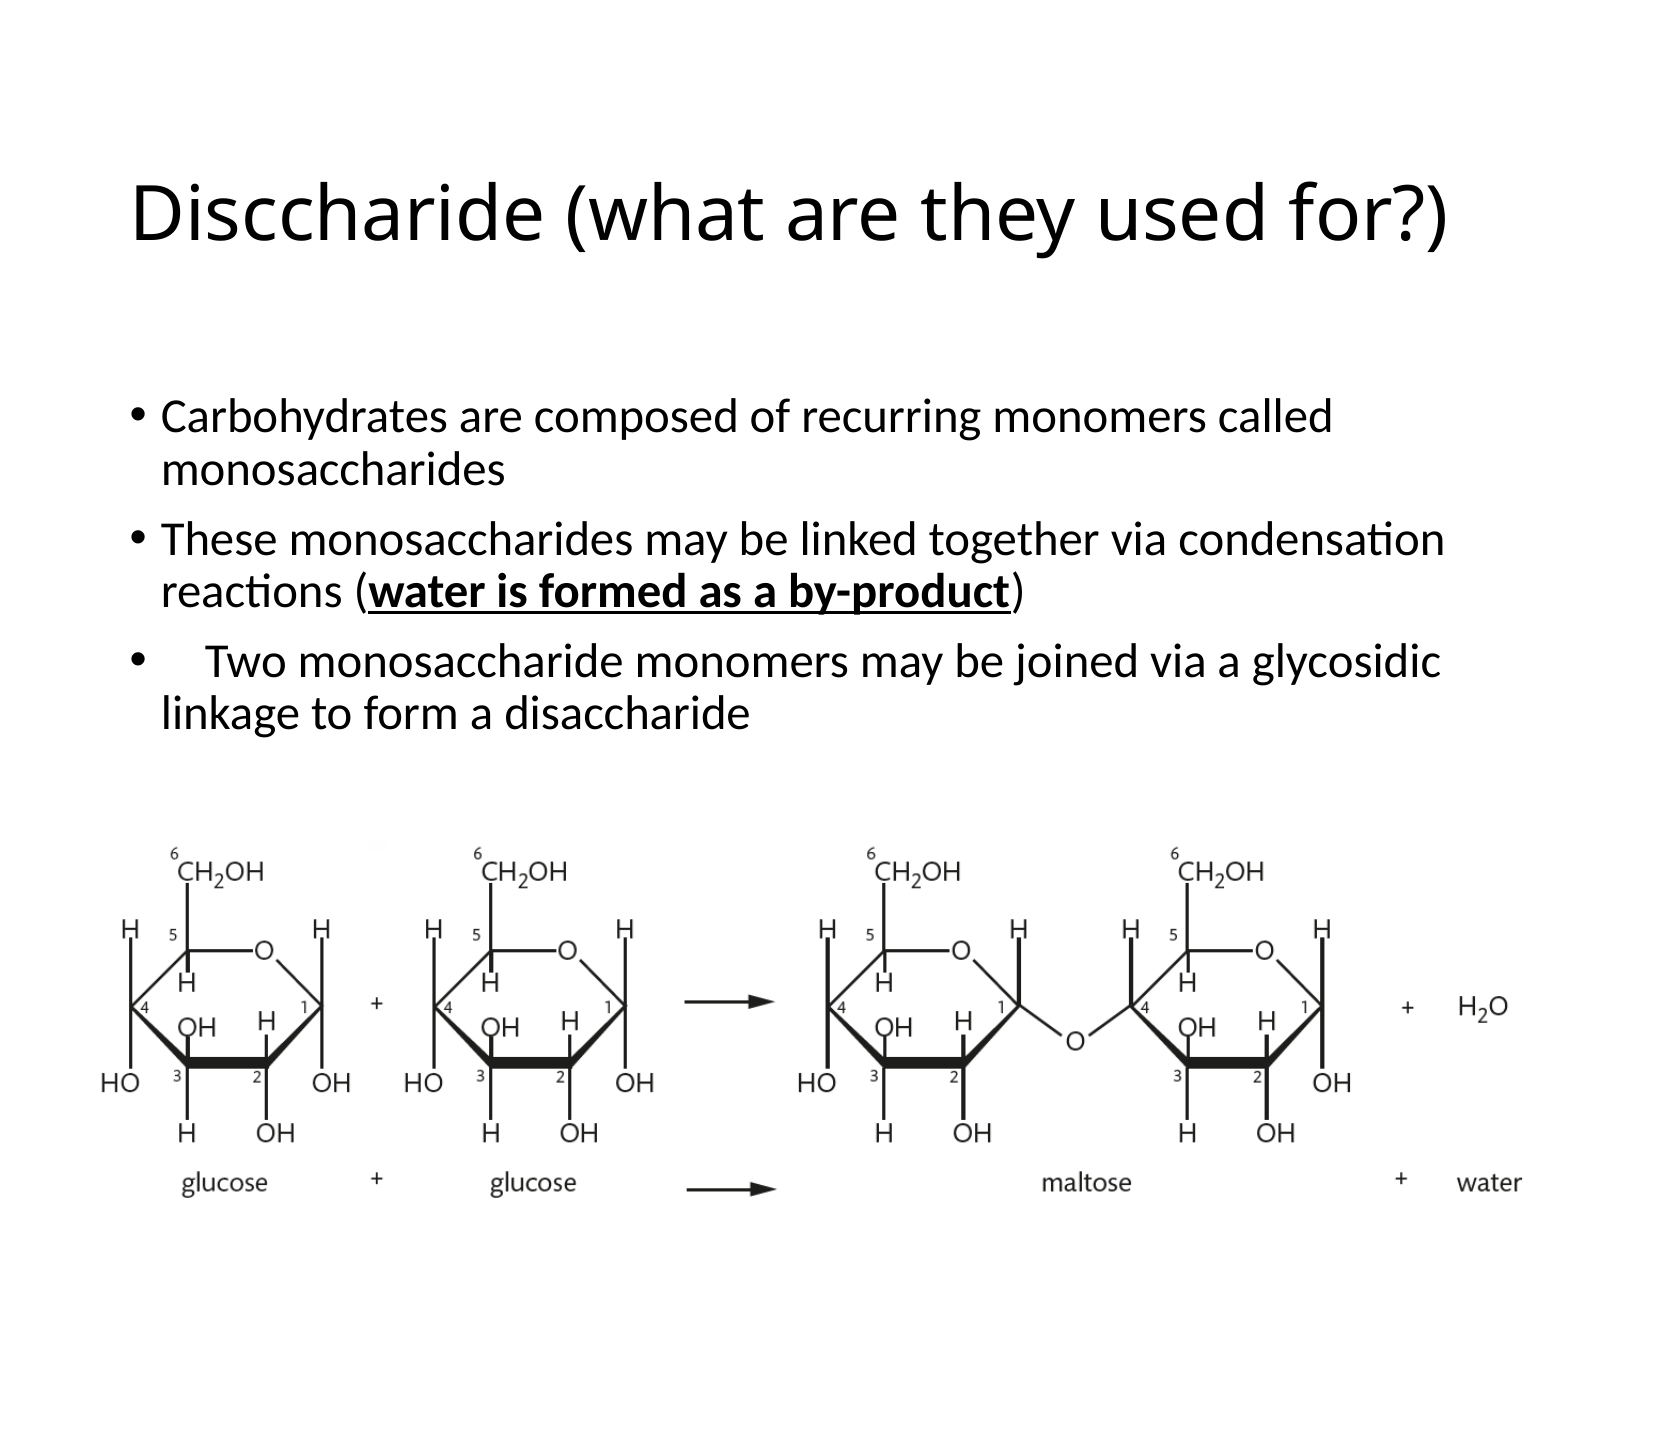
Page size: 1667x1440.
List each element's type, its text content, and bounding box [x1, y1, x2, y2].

list Carbohydrates are composed of recurring monomers called monosaccharides These monosaccharides may be linked together via condensation reactions (water is formed as a by-product) Two monosaccharide monomers may be joined via a glycosidic linkage to form a disaccharide [114, 383, 1553, 1297]
picture [98, 839, 1552, 1228]
title Disccharide (what are they used for?) [114, 76, 1553, 355]
